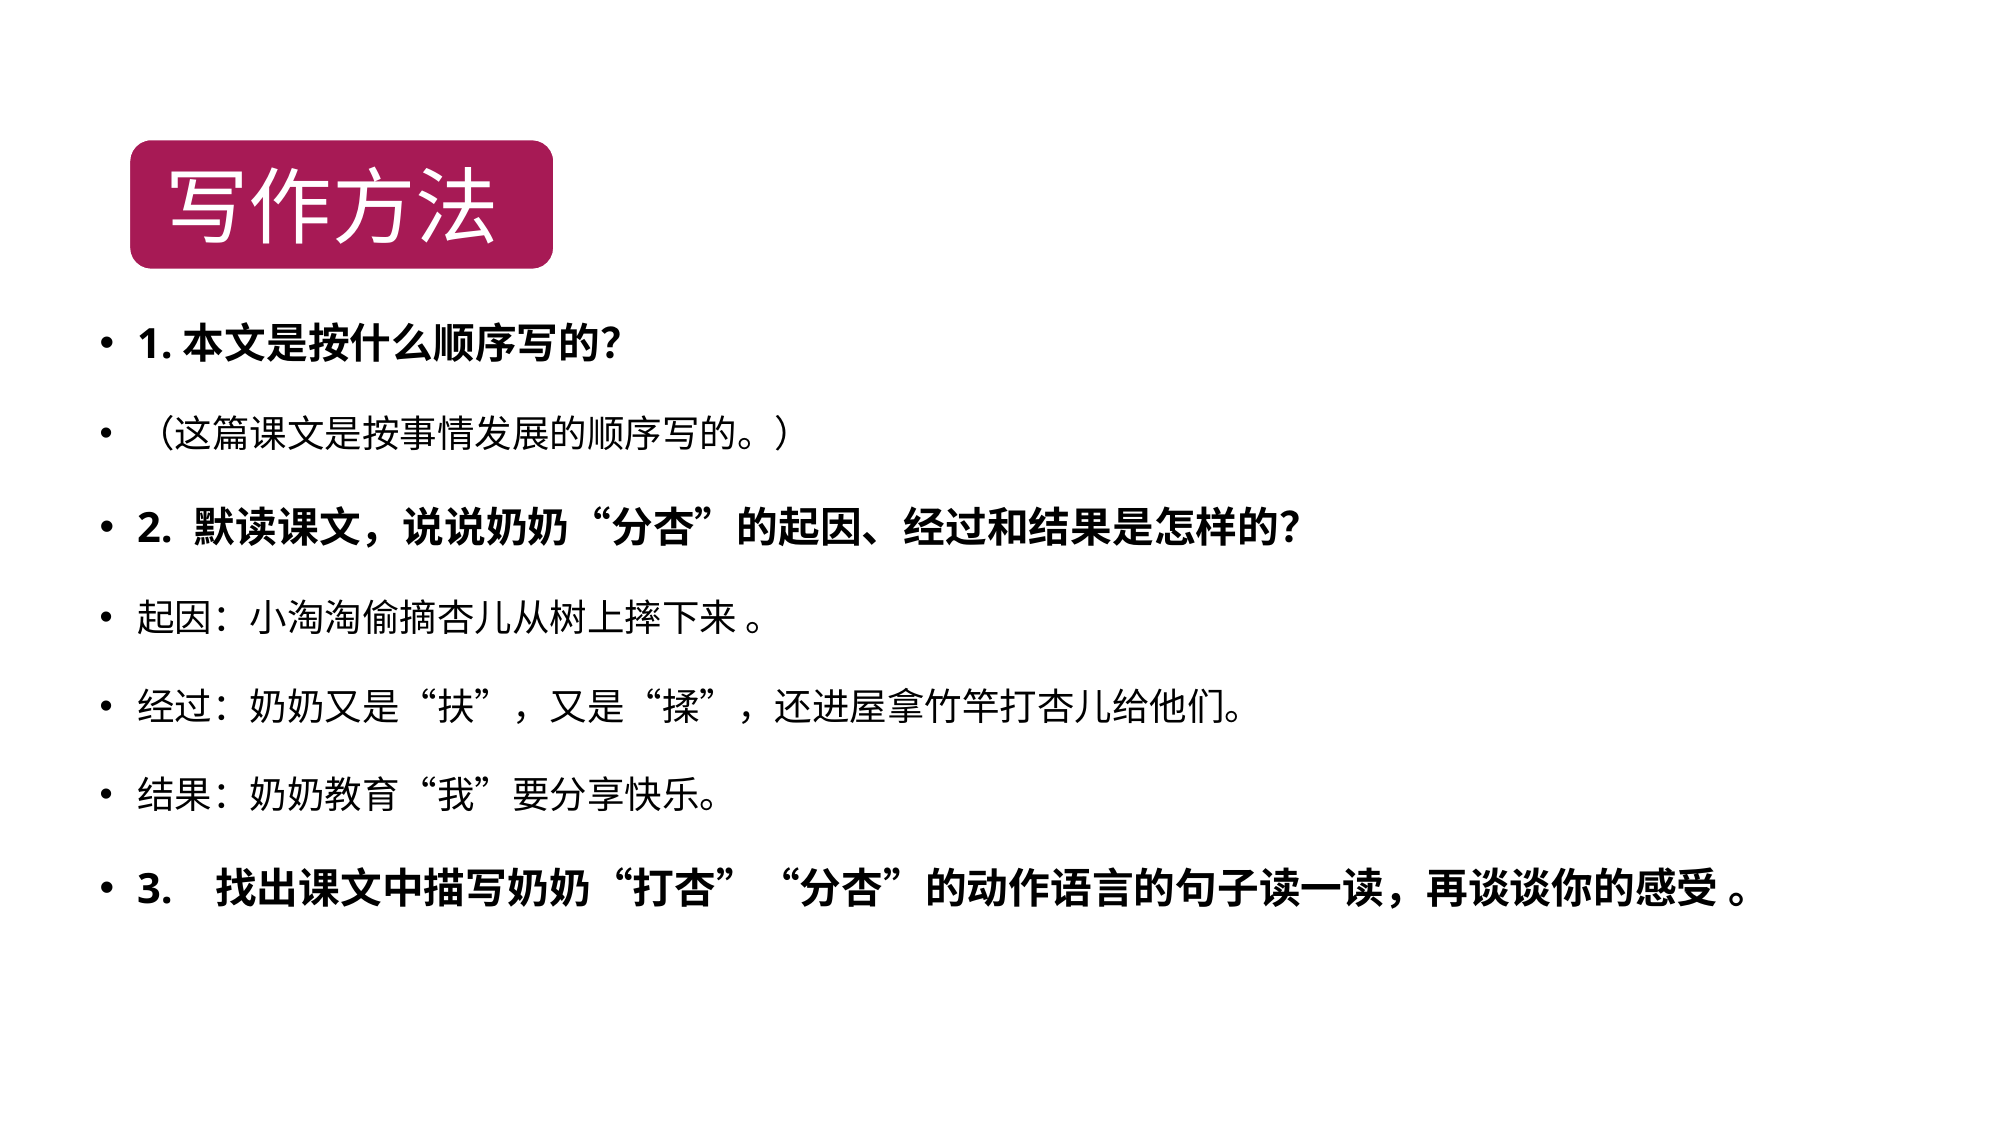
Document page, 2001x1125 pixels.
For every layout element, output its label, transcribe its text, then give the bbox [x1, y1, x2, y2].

text_box 写作方法 [129, 139, 554, 270]
list 1.本文是按什么顺序写的？ （这篇课文是按事情发展的顺序写的。） 2. 默读课文，说说奶奶“分杏”的起因、经过和结果是怎样的？ 起因：小淘淘偷摘杏儿从树上摔下来 。 经过：奶奶又是“扶”，又是“揉”，还进屋拿竹竿打杏儿给他们。 结果：奶奶教育“我”要分享快乐。 3. 找出课文中描写奶奶“打杏”“分杏”的动作语言的句子读一读，再谈谈你的感受 。 [84, 117, 1796, 1016]
